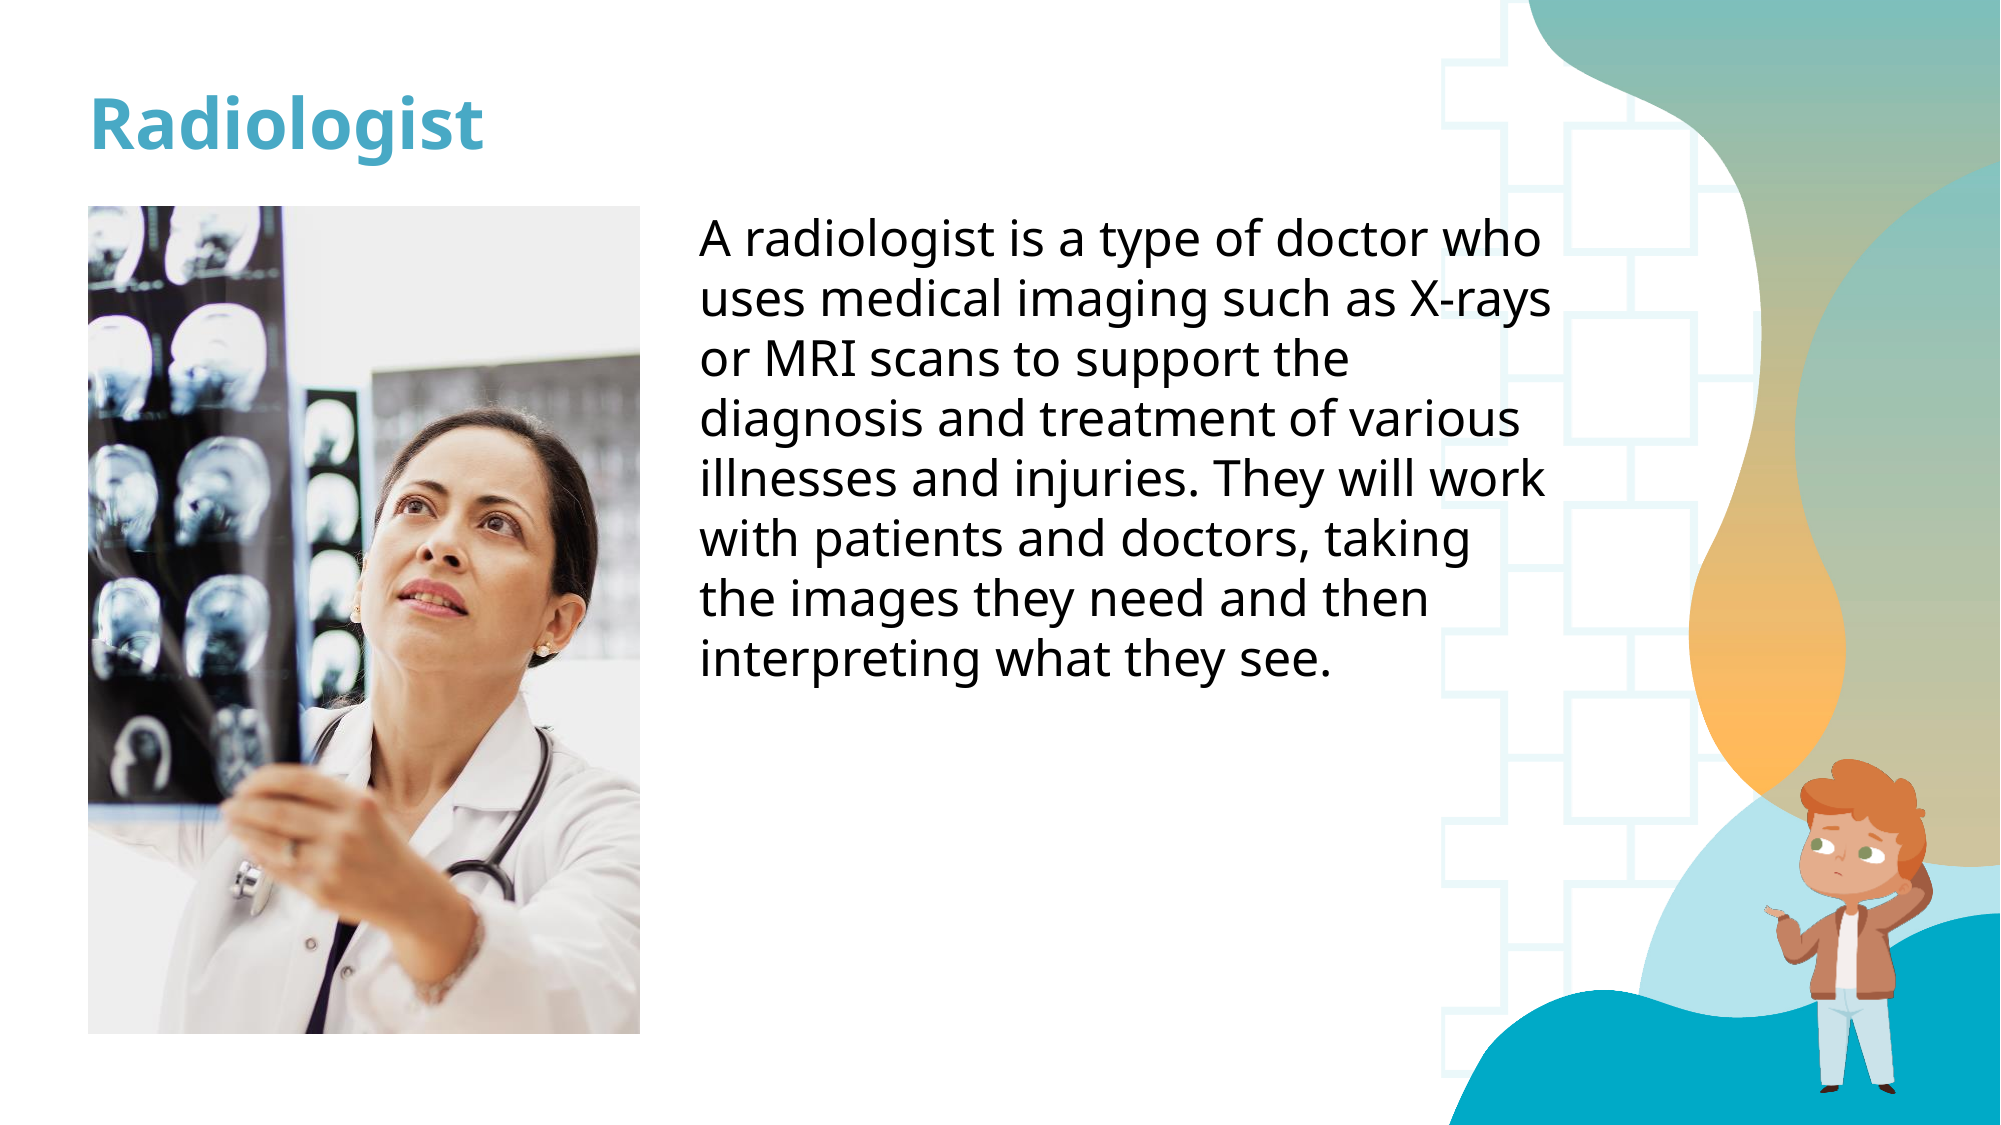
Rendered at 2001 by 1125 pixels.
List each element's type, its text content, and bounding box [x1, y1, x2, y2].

list A radiologist is a type of doctor who uses medical imaging such as X-rays or MRI scans to support the diagnosis and treatment of various illnesses and injuries. They will work with patients and doctors, taking the images they need and then interpreting what they see. [699, 206, 1556, 1034]
title Radiologist [88, 88, 1654, 161]
picture [1316, 0, 2000, 1125]
picture [88, 206, 640, 1034]
